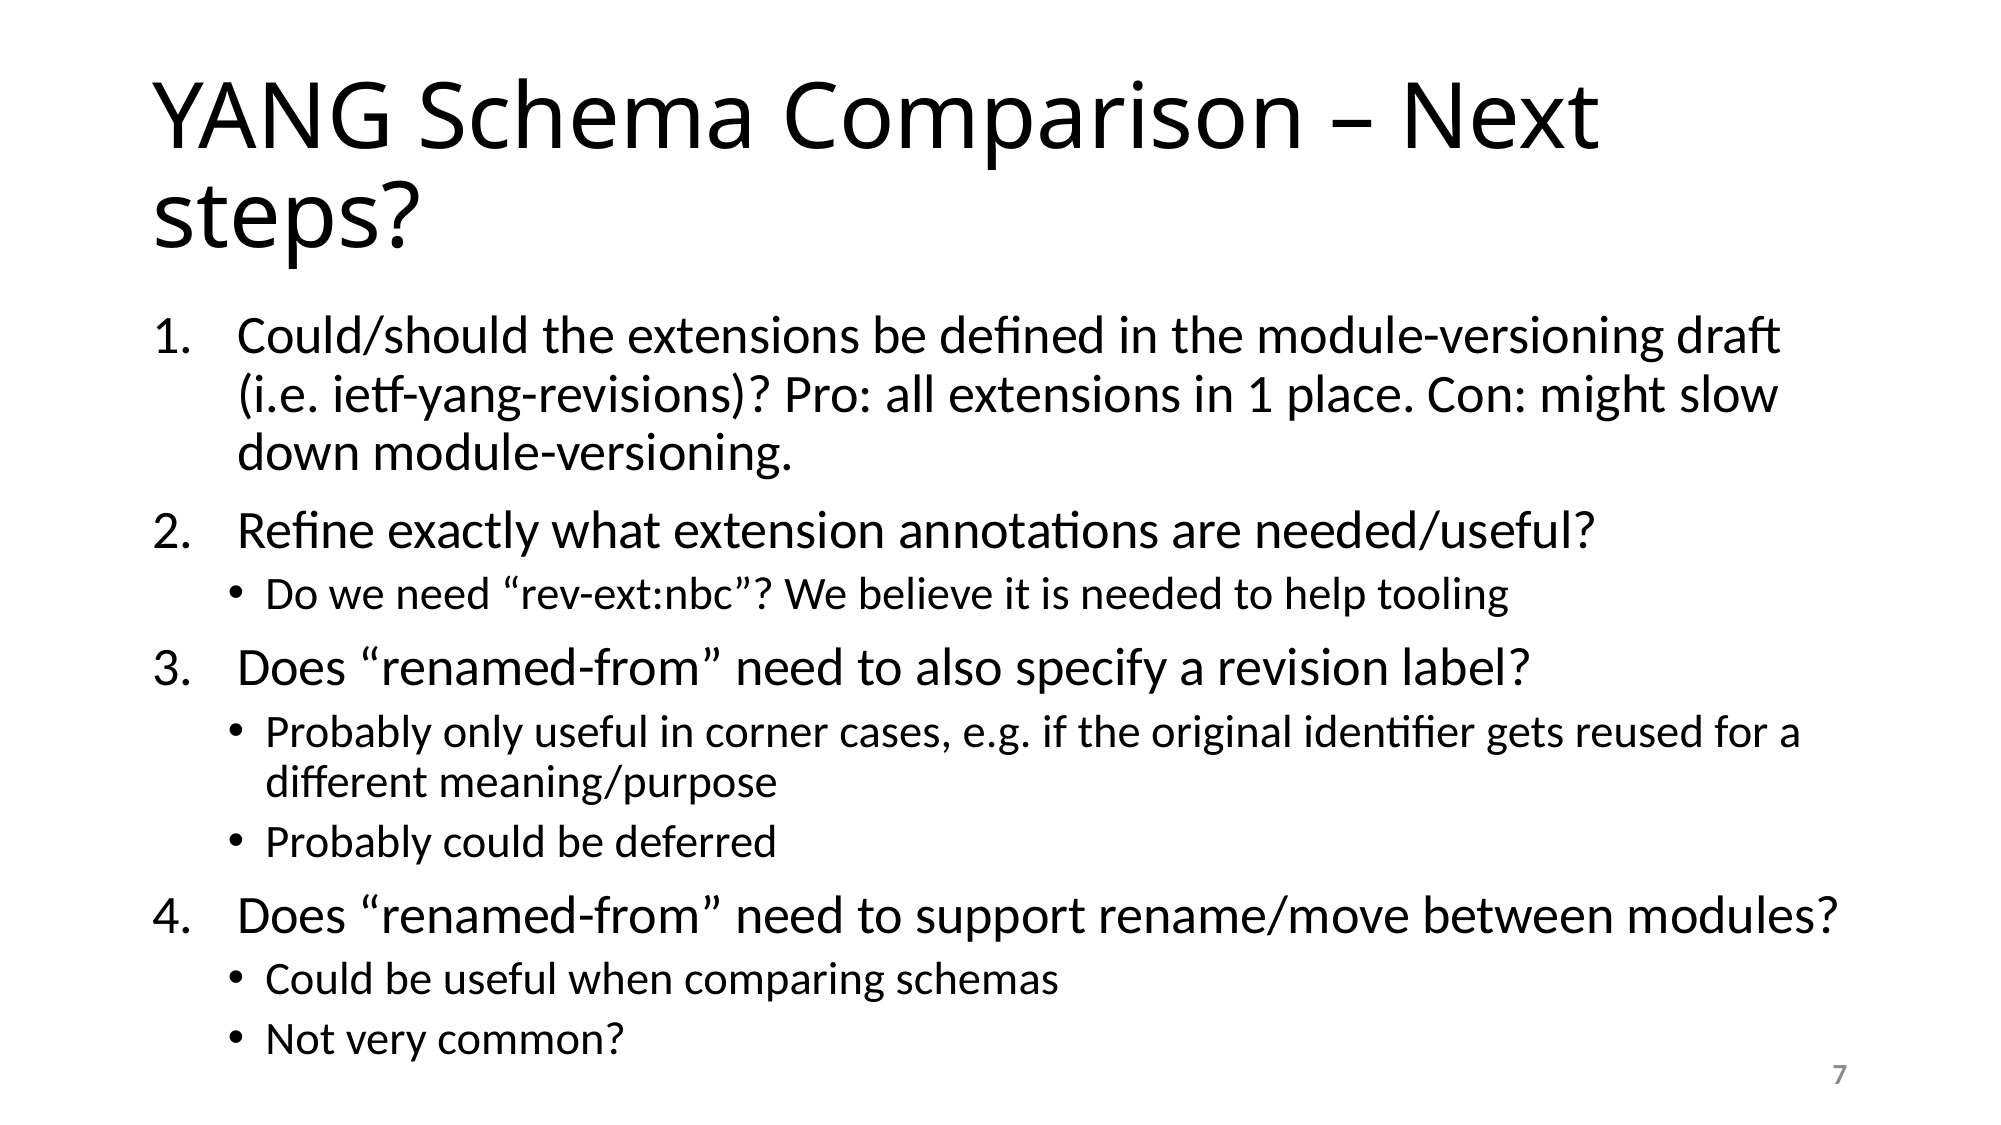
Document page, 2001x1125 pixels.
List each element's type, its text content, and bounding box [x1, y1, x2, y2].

title YANG Schema Comparison – Next steps? [137, 59, 1863, 278]
list Could/should the extensions be defined in the module-versioning draft (i.e. ietf-yang-revisions)? Pro: all extensions in 1 place. Con: might slow down module-versioning. Refine exactly what extension annotations are needed/useful? Do we need “rev-ext:nbc”? We believe it is needed to help tooling Does “renamed-from” need to also specify a revision label? Probably only useful in corner cases, e.g. if the original identifier gets reused for a different meaning/purpose Probably could be deferred Does “renamed-from” need to support rename/move between modules? Could be useful when comparing schemas Not very common? [137, 299, 1863, 1090]
slide_number 7 [1412, 1042, 1863, 1103]
